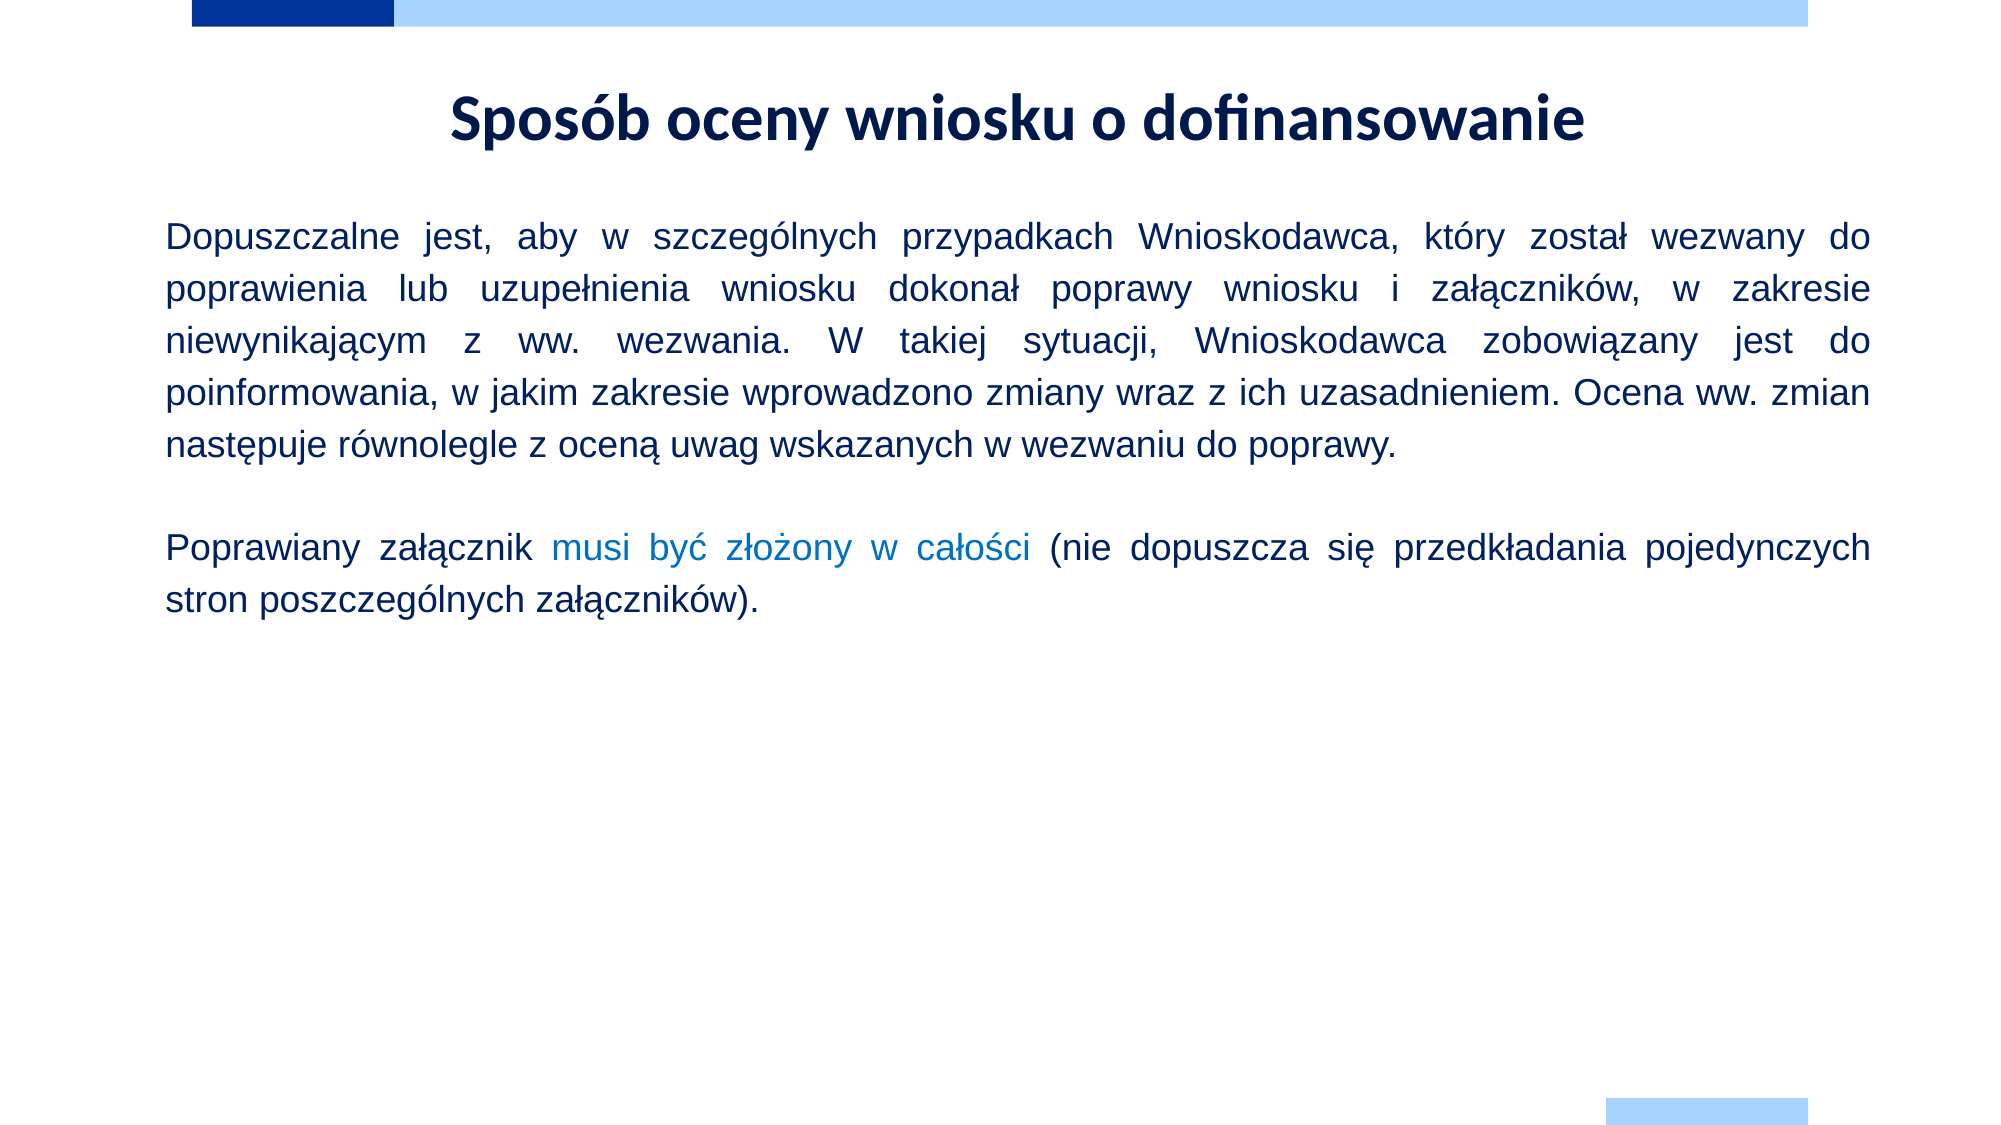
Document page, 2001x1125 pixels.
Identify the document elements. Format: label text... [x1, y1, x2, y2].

text_box Dopuszczalne jest, aby w szczególnych przypadkach Wnioskodawca, który został wezwany do poprawienia lub uzupełnienia wniosku dokonał poprawy wniosku i załączników, w zakresie niewynikającym z ww. wezwania. W takiej sytuacji, Wnioskodawca zobowiązany jest do poinformowania, w jakim zakresie wprowadzono zmiany wraz z ich uzasadnieniem. Ocena ww. zmian następuje równolegle z oceną uwag wskazanych w wezwaniu do poprawy. Poprawiany załącznik musi być złożony w całości (nie dopuszcza się przedkładania pojedynczych stron poszczególnych załączników). [150, 198, 1886, 628]
text_box Sposób oceny wniosku o dofinansowanie [131, 66, 1906, 161]
